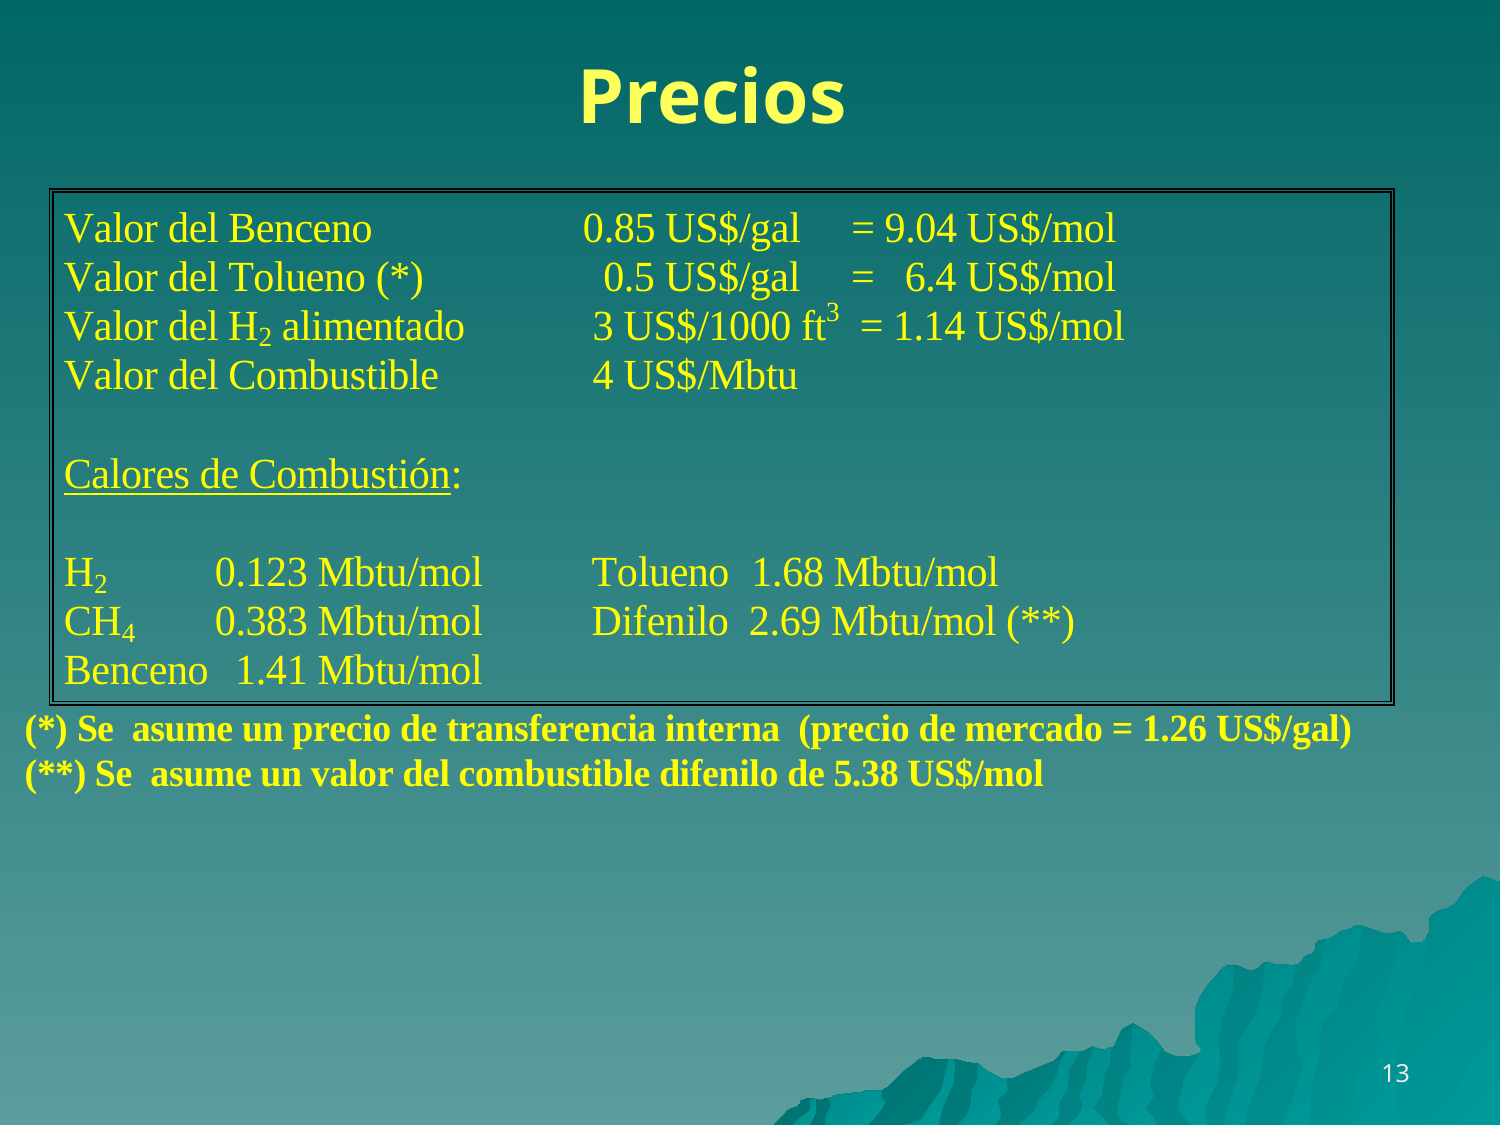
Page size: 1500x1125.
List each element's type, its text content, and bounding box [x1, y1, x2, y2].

slide_number 13 [1074, 1023, 1426, 1100]
text_box Precios [74, 0, 1350, 186]
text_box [0, 187, 1446, 875]
